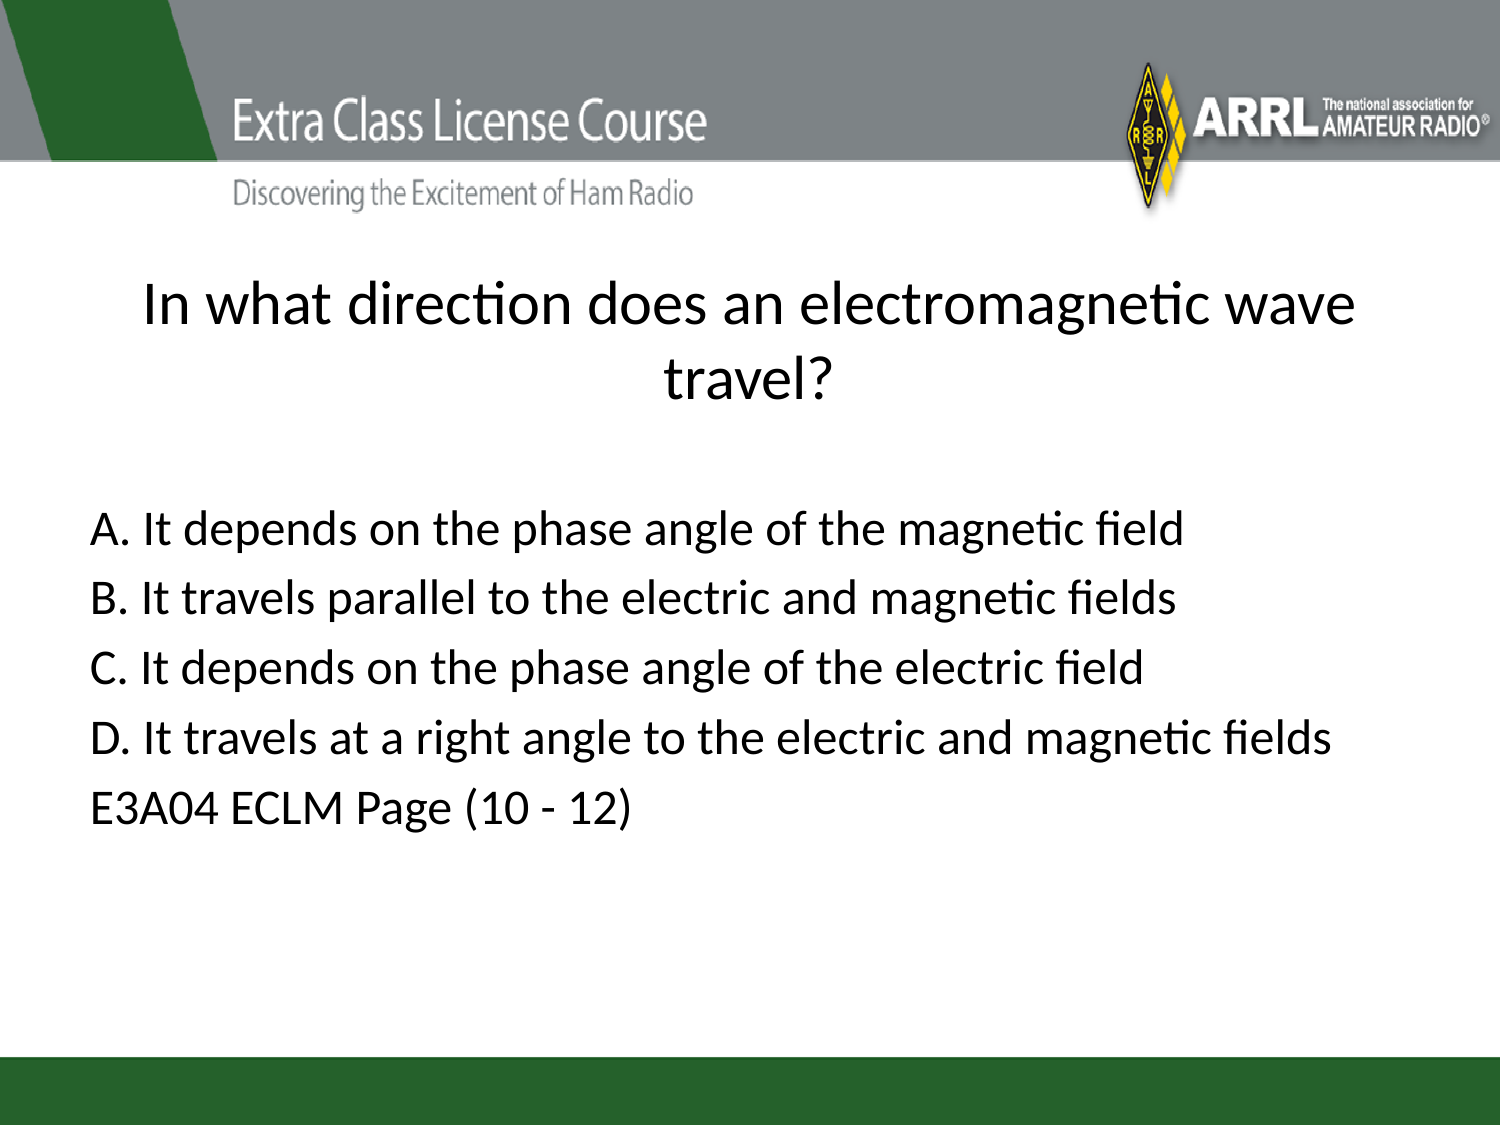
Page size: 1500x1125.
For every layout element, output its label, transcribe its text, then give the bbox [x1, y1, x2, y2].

picture [0, 0, 1500, 1125]
title In what direction does an electromagnetic wave travel? [75, 254, 1425, 435]
list A. It depends on the phase angle of the magnetic field B. It travels parallel to the electric and magnetic fields C. It depends on the phase angle of the electric field D. It travels at a right angle to the electric and magnetic fields E3A04 ECLM Page (10 - 12) [75, 487, 1425, 1005]
